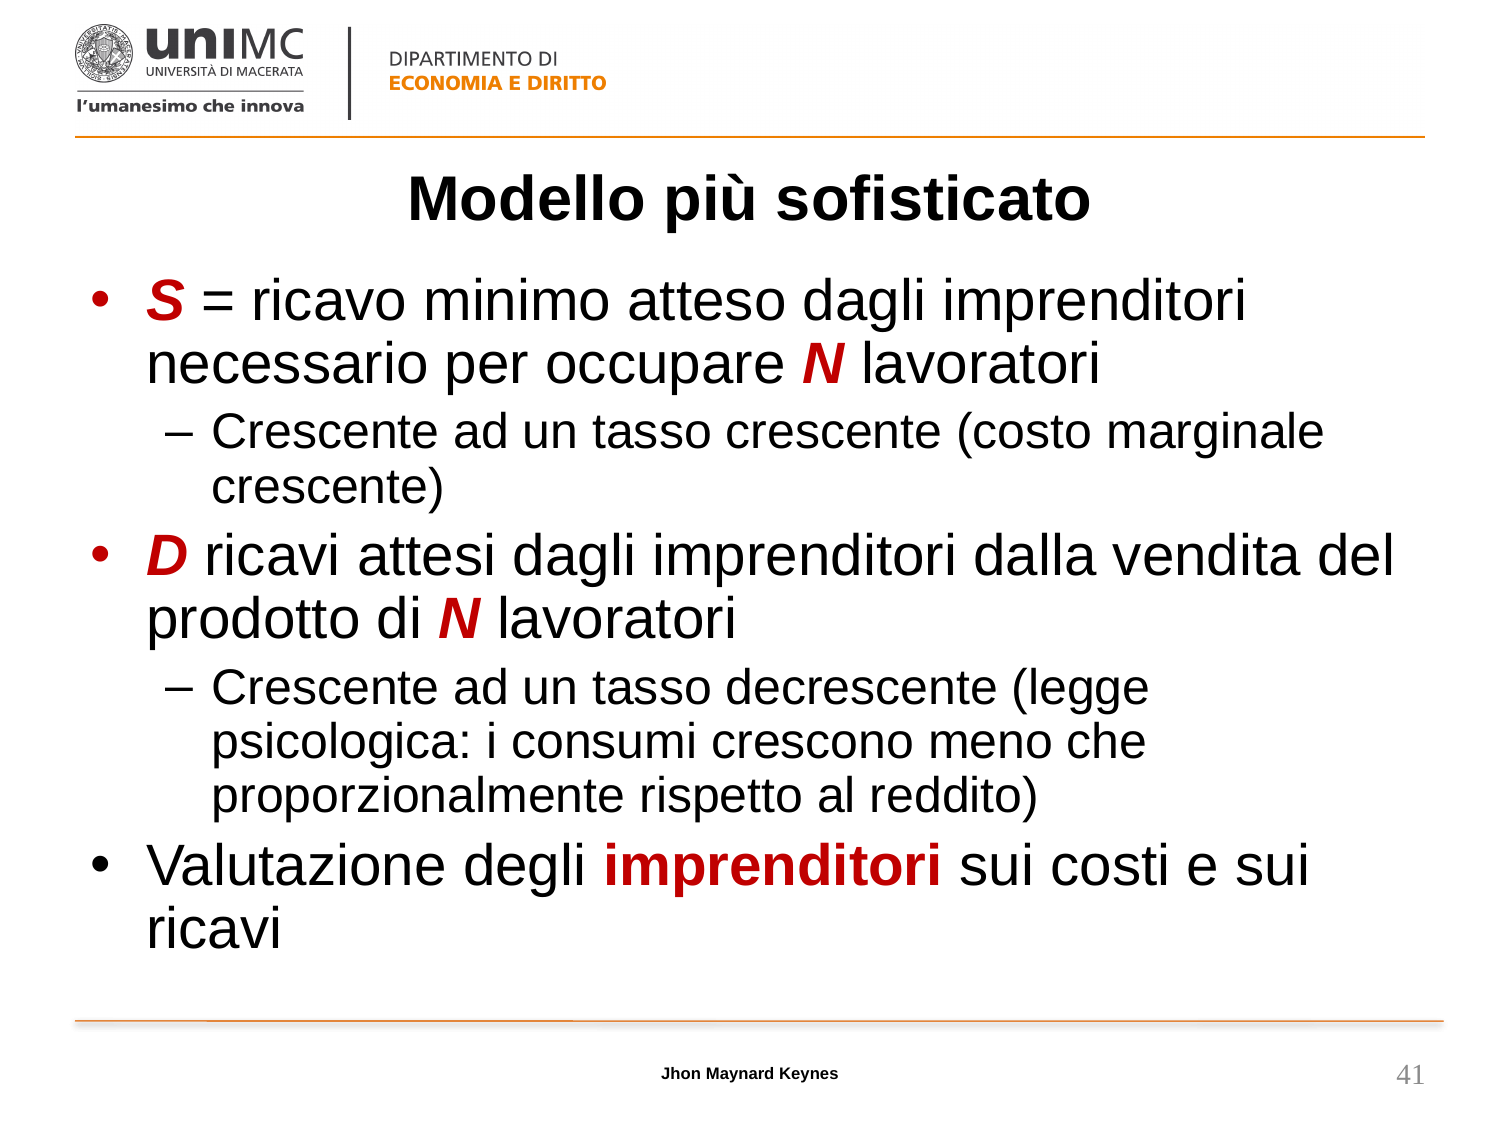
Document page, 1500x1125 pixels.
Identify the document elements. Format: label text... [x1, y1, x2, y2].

title Modello più sofisticato [75, 149, 1425, 241]
slide_number 41 [1091, 1042, 1442, 1103]
list S = ricavo minimo atteso dagli imprenditori necessario per occupare N lavoratori Crescente ad un tasso crescente (costo marginale crescente) D ricavi attesi dagli imprenditori dalla vendita del prodotto di N lavoratori Crescente ad un tasso decrescente (legge psicologica: i consumi crescono meno che proporzionalmente rispetto al reddito) Valutazione degli imprenditori sui costi e sui ricavi [75, 262, 1425, 1005]
footer Jhon Maynard Keynes [512, 1042, 988, 1103]
picture [75, 24, 1425, 138]
